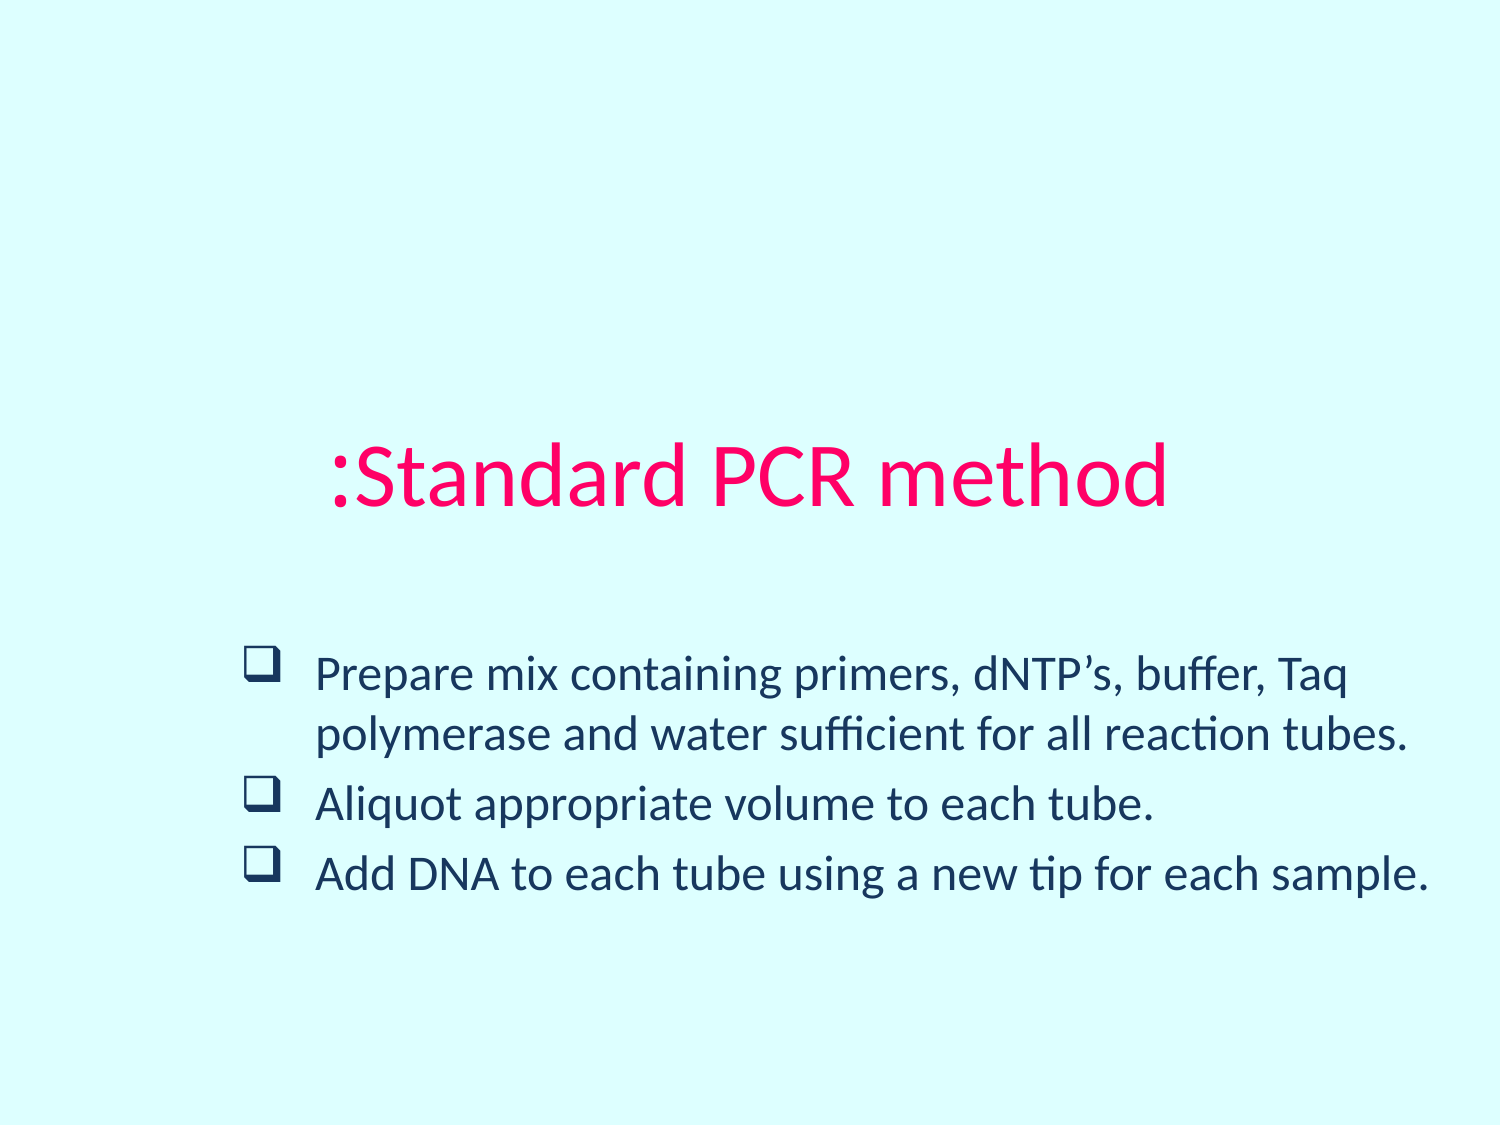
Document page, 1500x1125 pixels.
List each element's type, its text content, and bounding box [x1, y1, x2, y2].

title Standard PCR method: [112, 349, 1388, 591]
subtitle Prepare mix containing primers, dNTP’s, buffer, Taq polymerase and water sufficient for all reaction tubes. Aliquot appropriate volume to each tube. Add DNA to each tube using a new tip for each sample. [225, 633, 1500, 921]
